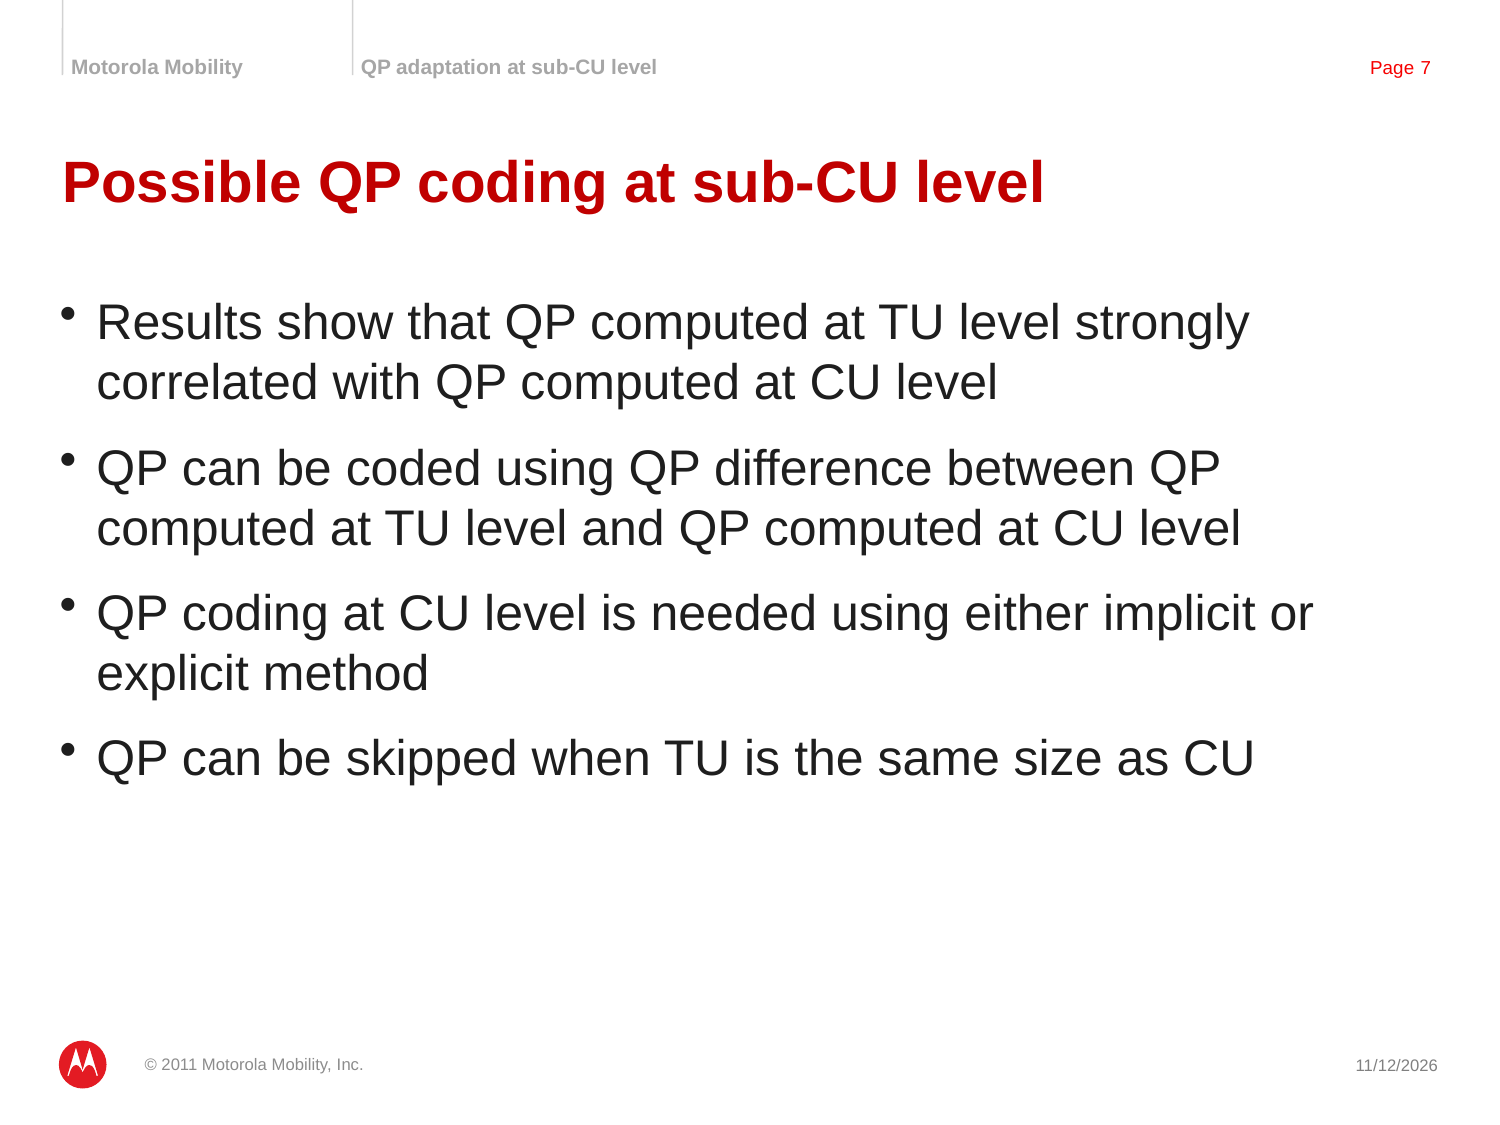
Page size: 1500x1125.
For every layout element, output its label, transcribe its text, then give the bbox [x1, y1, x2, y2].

footer © 2011 Motorola Mobility, Inc. [129, 1041, 605, 1086]
list Results show that QP computed at TU level strongly correlated with QP computed at CU level QP can be coded using QP difference between QP computed at TU level and QP computed at CU level QP coding at CU level is needed using either implicit or explicit method QP can be skipped when TU is the same size as CU [59, 289, 1436, 936]
title Possible QP coding at sub-CU level [62, 78, 1439, 215]
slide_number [1347, 1043, 1447, 1087]
